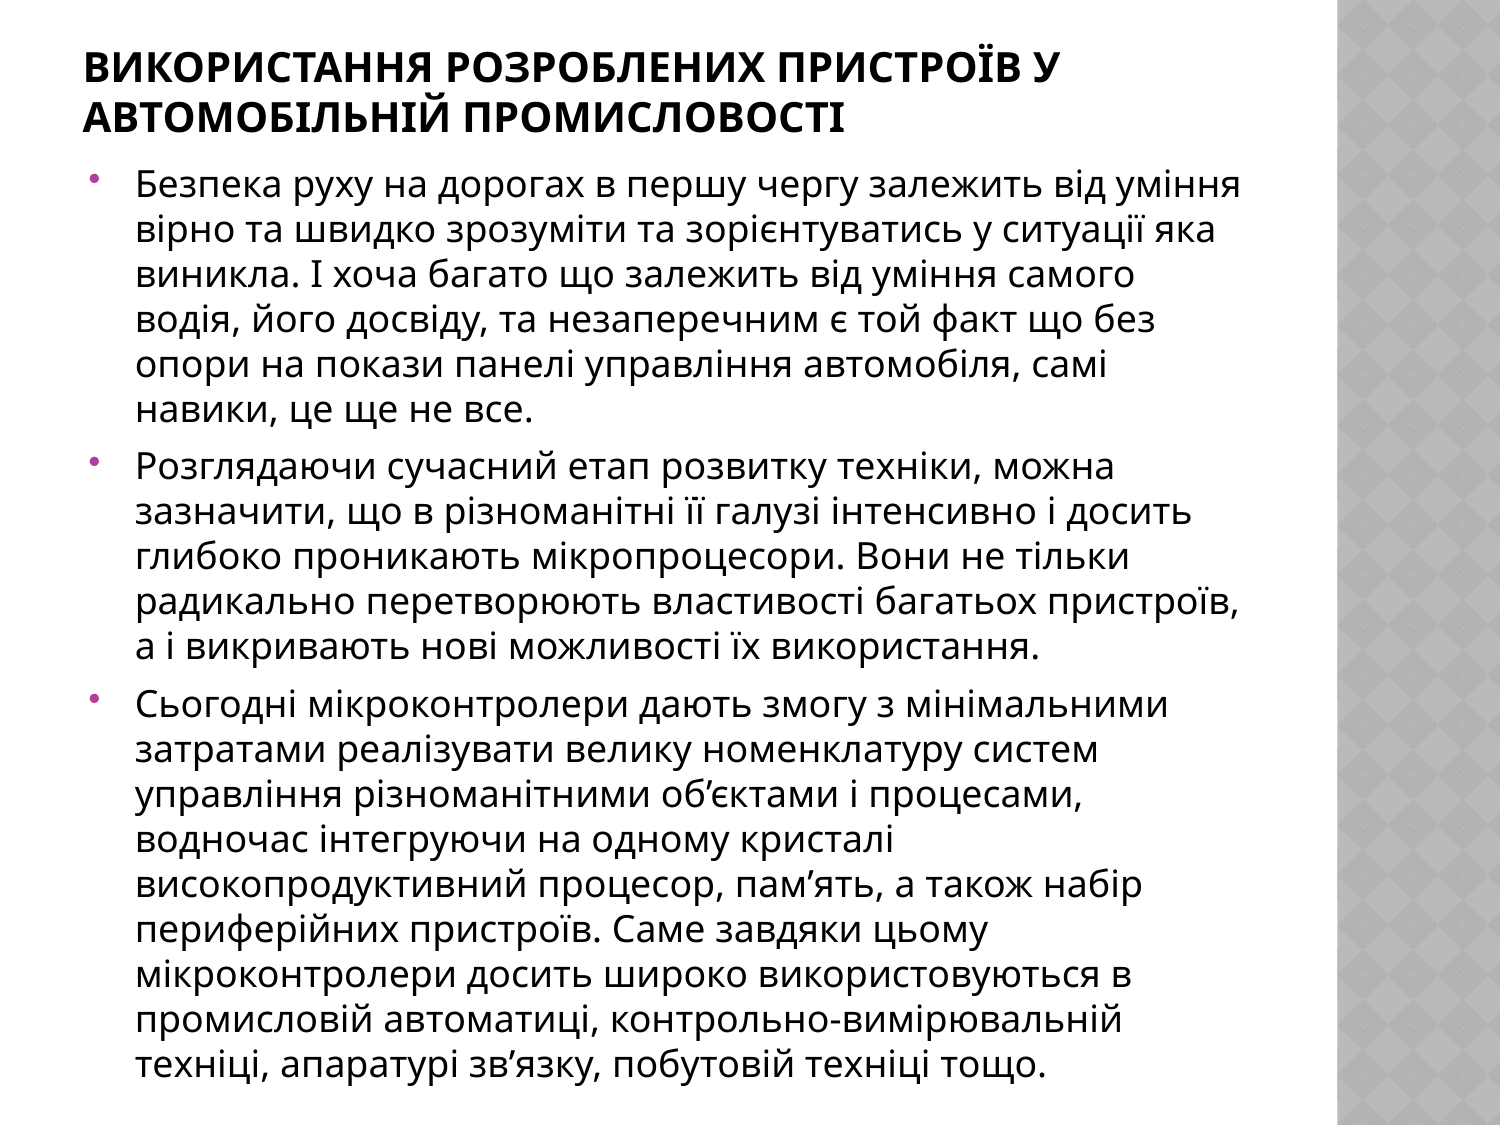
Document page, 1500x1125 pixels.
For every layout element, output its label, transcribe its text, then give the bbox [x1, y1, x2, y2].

title ВИКОРИСТАННЯ РОЗРОБЛЕНИХ ПРИСТРОЇВ У АВТОМОБІЛЬНІЙ ПРОМИСЛОВОСТІ [75, 52, 1263, 141]
list Безпека руху на дорогах в першу чергу залежить від уміння вірно та швидко зрозуміти та зорієнтуватись у ситуації яка виникла. І хоча багато що залежить від уміння самого водія, його досвіду, та незаперечним є той факт що без опори на покази панелі управління автомобіля, самі навики, це ще не все. Розглядаючи сучасний етап розвитку техніки, можна зазначити, що в різноманітні її галузі інтенсивно і досить глибоко проникають мікропроцесори. Вони не тільки радикально перетворюють властивості багатьох пристроїв, а і викривають нові можливості їх використання. Сьогодні мікроконтролери дають змогу з мінімальними затратами реалізувати велику номенклатуру систем управління різноманітними об’єктами і процесами, водночас інтегруючи на одному кристалі високопродуктивний процесор, пам’ять, а також набір периферійних пристроїв. Саме завдяки цьому мікроконтролери досить широко використовуються в промисловій автоматиці, контрольно-вимірювальній техніці, апаратурі зв’язку, побутовій техніці тощо. [75, 152, 1263, 1059]
